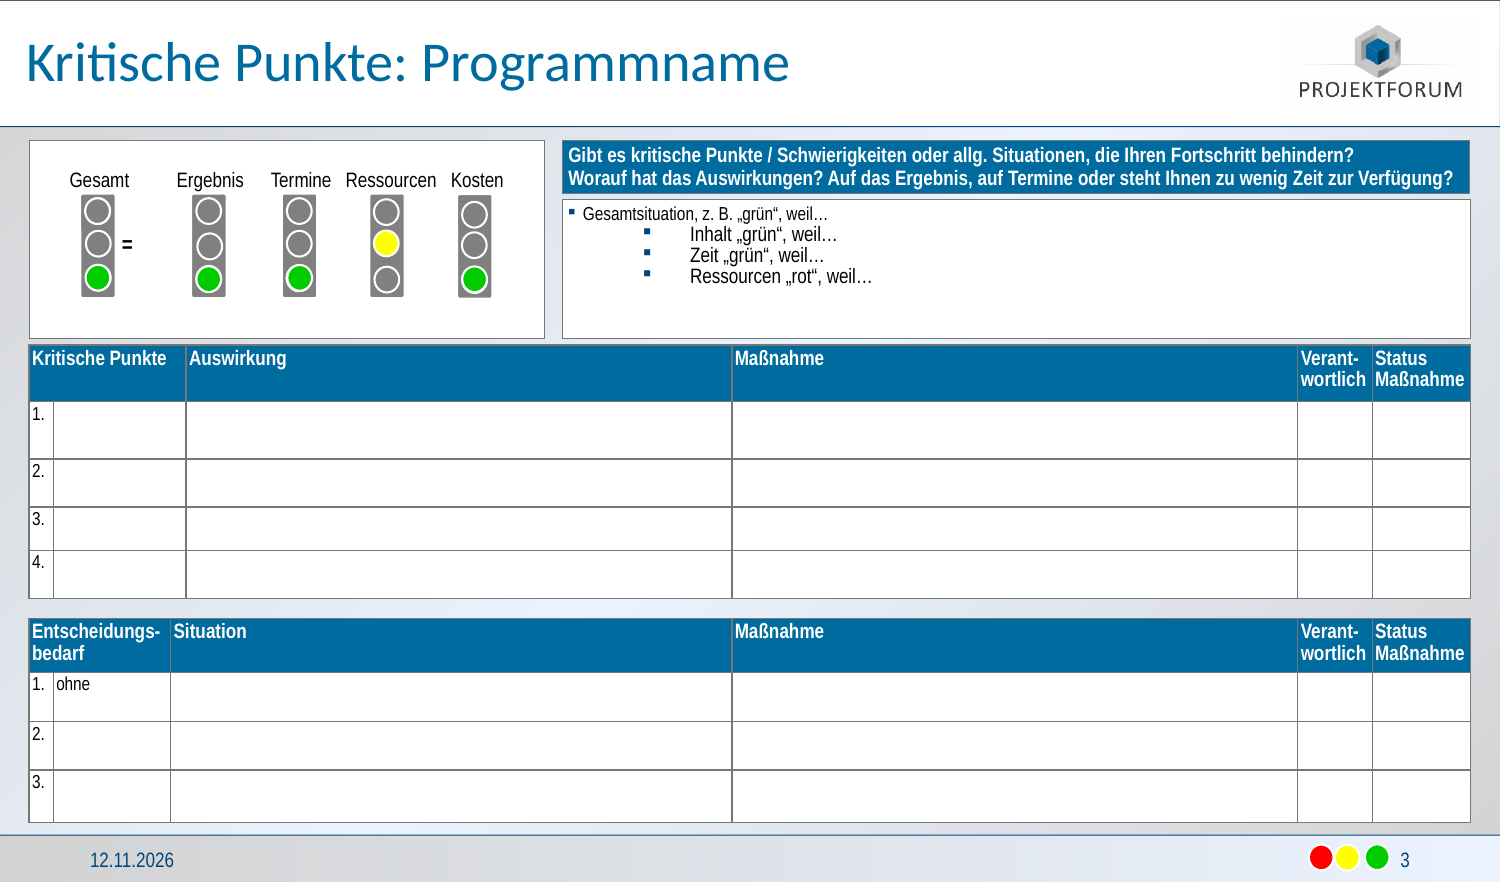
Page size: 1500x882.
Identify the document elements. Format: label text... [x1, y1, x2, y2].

text_box [287, 264, 313, 291]
table_cell [733, 402, 1297, 458]
slide_number 3 [1074, 841, 1425, 879]
table_cell [1298, 402, 1372, 458]
text_box [461, 232, 487, 259]
table_header Maßnahme [733, 619, 1297, 672]
text_box [1308, 844, 1334, 871]
table_cell [733, 508, 1297, 550]
table_cell [1373, 402, 1470, 458]
table_cell 2. [30, 460, 53, 506]
text_box [374, 266, 400, 293]
table_header Verant-wortlich [1298, 619, 1372, 672]
text_box [462, 266, 487, 293]
text_box [369, 193, 405, 299]
text_box [85, 264, 111, 291]
table_header Kritische Punkte [30, 346, 185, 401]
table_header Situation [171, 619, 731, 672]
table_cell [187, 508, 731, 550]
table_cell [54, 551, 185, 598]
table_header Status Maßnahme [1373, 619, 1470, 672]
text_box Gesamtsituation, z. B. „grün“, weil… Inhalt „grün“, weil… Zeit „grün“, weil… Ressourcen „rot“, weil… [562, 199, 1471, 339]
text_box [281, 193, 318, 299]
table_cell [1373, 673, 1470, 721]
table_cell [733, 460, 1297, 506]
text_box [29, 140, 545, 339]
text_box [80, 193, 116, 299]
text_box [191, 193, 227, 299]
text_box [373, 199, 399, 226]
table_header Entscheidungs-bedarf [30, 619, 170, 672]
table_cell [171, 722, 731, 769]
text_box = [106, 221, 148, 265]
text_box [1334, 844, 1360, 871]
text_box [85, 230, 106, 257]
text_box [85, 198, 110, 224]
text_box [1364, 844, 1390, 871]
table_header Status Maßnahme [1373, 346, 1470, 401]
text_box Gesamt Ergebnis Termine Ressourcen Kosten [45, 164, 471, 201]
table_cell [1298, 508, 1372, 550]
table_cell 3. [30, 771, 53, 822]
text_box [197, 233, 223, 260]
table_cell [1373, 460, 1470, 506]
title Kritische Punkte: Programmname [11, 1, 1169, 125]
table_cell [733, 771, 1297, 822]
table_cell [1373, 508, 1470, 550]
text_box [286, 198, 312, 224]
table_cell [187, 460, 731, 506]
table_header Maßnahme [733, 346, 1297, 401]
table_cell 1. [30, 673, 53, 721]
table_cell [171, 673, 731, 721]
table_cell [1373, 771, 1470, 822]
table_cell [54, 508, 185, 550]
text_box Gibt es kritische Punkte / Schwierigkeiten oder allg. Situationen, die Ihren Fortschritt behindern? Worauf hat das Auswirkungen? Auf das Ergebnis, auf Termine oder steht Ihnen zu wenig Zeit zur Verfügung? [562, 140, 1470, 194]
table_cell 3. [30, 508, 53, 550]
table_cell [54, 402, 185, 458]
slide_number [75, 841, 425, 879]
table_cell [733, 722, 1297, 769]
table_cell [1298, 460, 1372, 506]
table_cell [1298, 551, 1372, 598]
text_box [457, 193, 493, 299]
table_cell [187, 402, 731, 458]
table_cell [54, 771, 170, 822]
table_cell [1298, 771, 1372, 822]
picture [1280, 17, 1478, 107]
table_cell [1373, 551, 1470, 598]
table_cell 1. [30, 402, 53, 458]
table_cell 4. [30, 551, 53, 598]
text_box [373, 230, 399, 257]
table_cell [733, 673, 1297, 721]
table_cell [54, 722, 170, 769]
table_cell ohne [54, 673, 170, 721]
table_cell [1373, 722, 1470, 769]
text_box [462, 201, 487, 228]
table_cell 2. [30, 722, 53, 769]
table_cell [171, 771, 731, 822]
text_box [196, 266, 222, 293]
table_cell [733, 551, 1297, 598]
table_cell [1298, 722, 1372, 769]
table_cell [54, 460, 185, 506]
text_box [286, 230, 312, 257]
table_cell [1298, 673, 1372, 721]
table_header Verant-wortlich [1298, 346, 1372, 401]
table_cell [187, 551, 731, 598]
table_header Auswirkung [187, 346, 731, 401]
text_box [196, 198, 222, 224]
